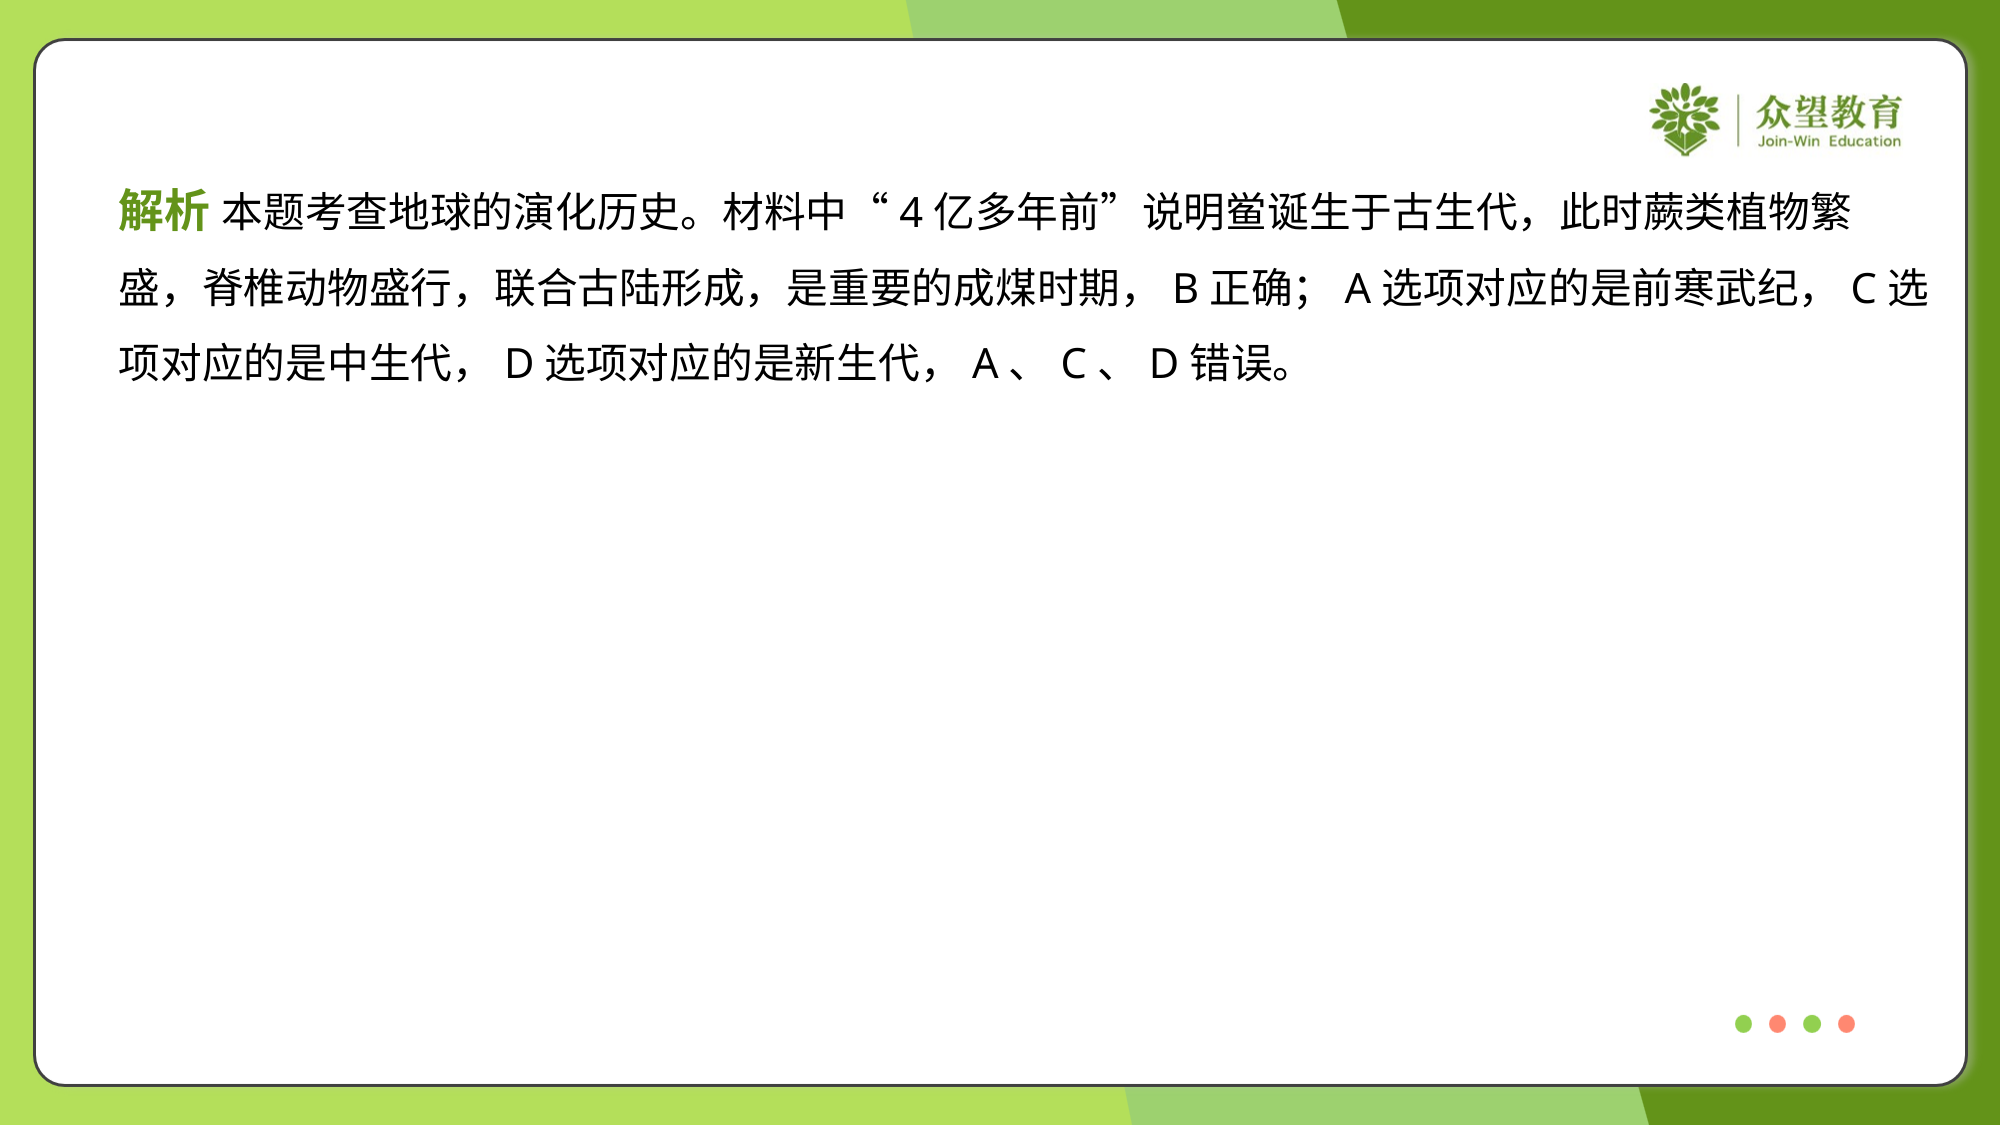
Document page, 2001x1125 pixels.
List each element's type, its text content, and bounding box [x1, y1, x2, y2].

text_box 解析 本题考查地球的演化历史。材料中“4亿多年前”说明鲎诞生于古生代，此时蕨类植物繁 盛，脊椎动物盛行，联合古陆形成，是重要的成煤时期，B正确；A选项对应的是前寒武纪，C选 项对应的是中生代，D选项对应的是新生代，A、C、D错误。 [118, 159, 1883, 387]
picture [0, 0, 2000, 1125]
